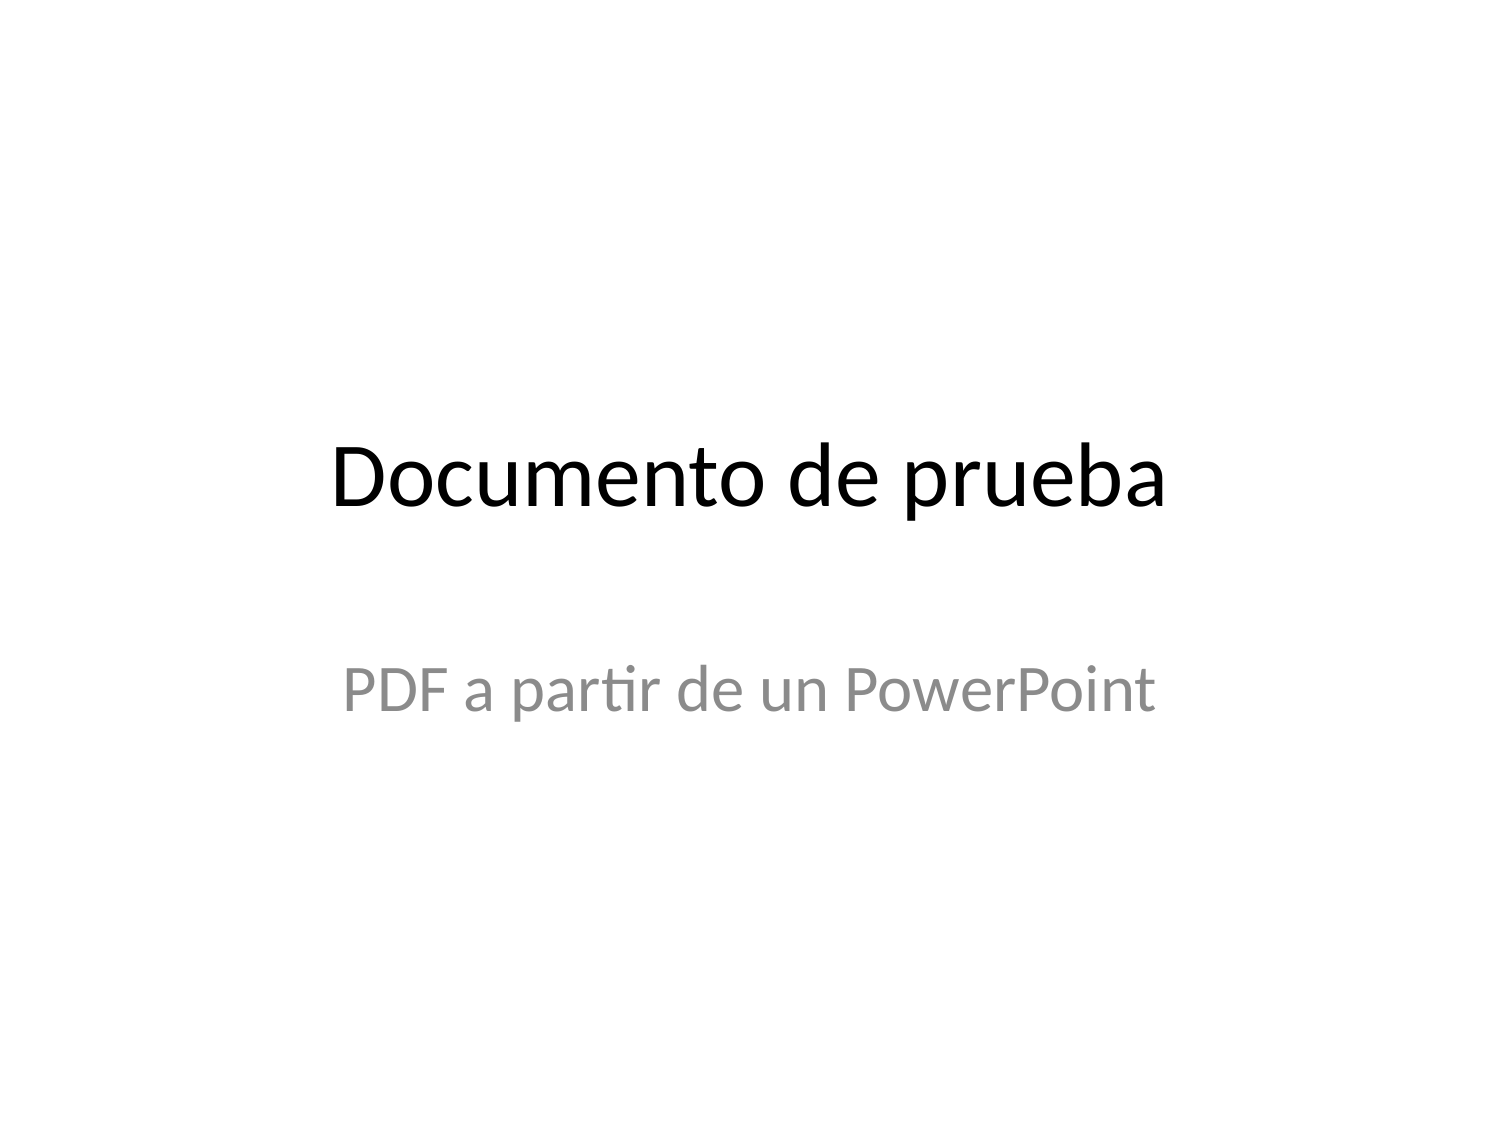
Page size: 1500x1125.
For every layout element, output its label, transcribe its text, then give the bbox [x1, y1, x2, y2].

title Documento de prueba [112, 349, 1388, 591]
subtitle PDF a partir de un PowerPoint [225, 637, 1275, 925]
